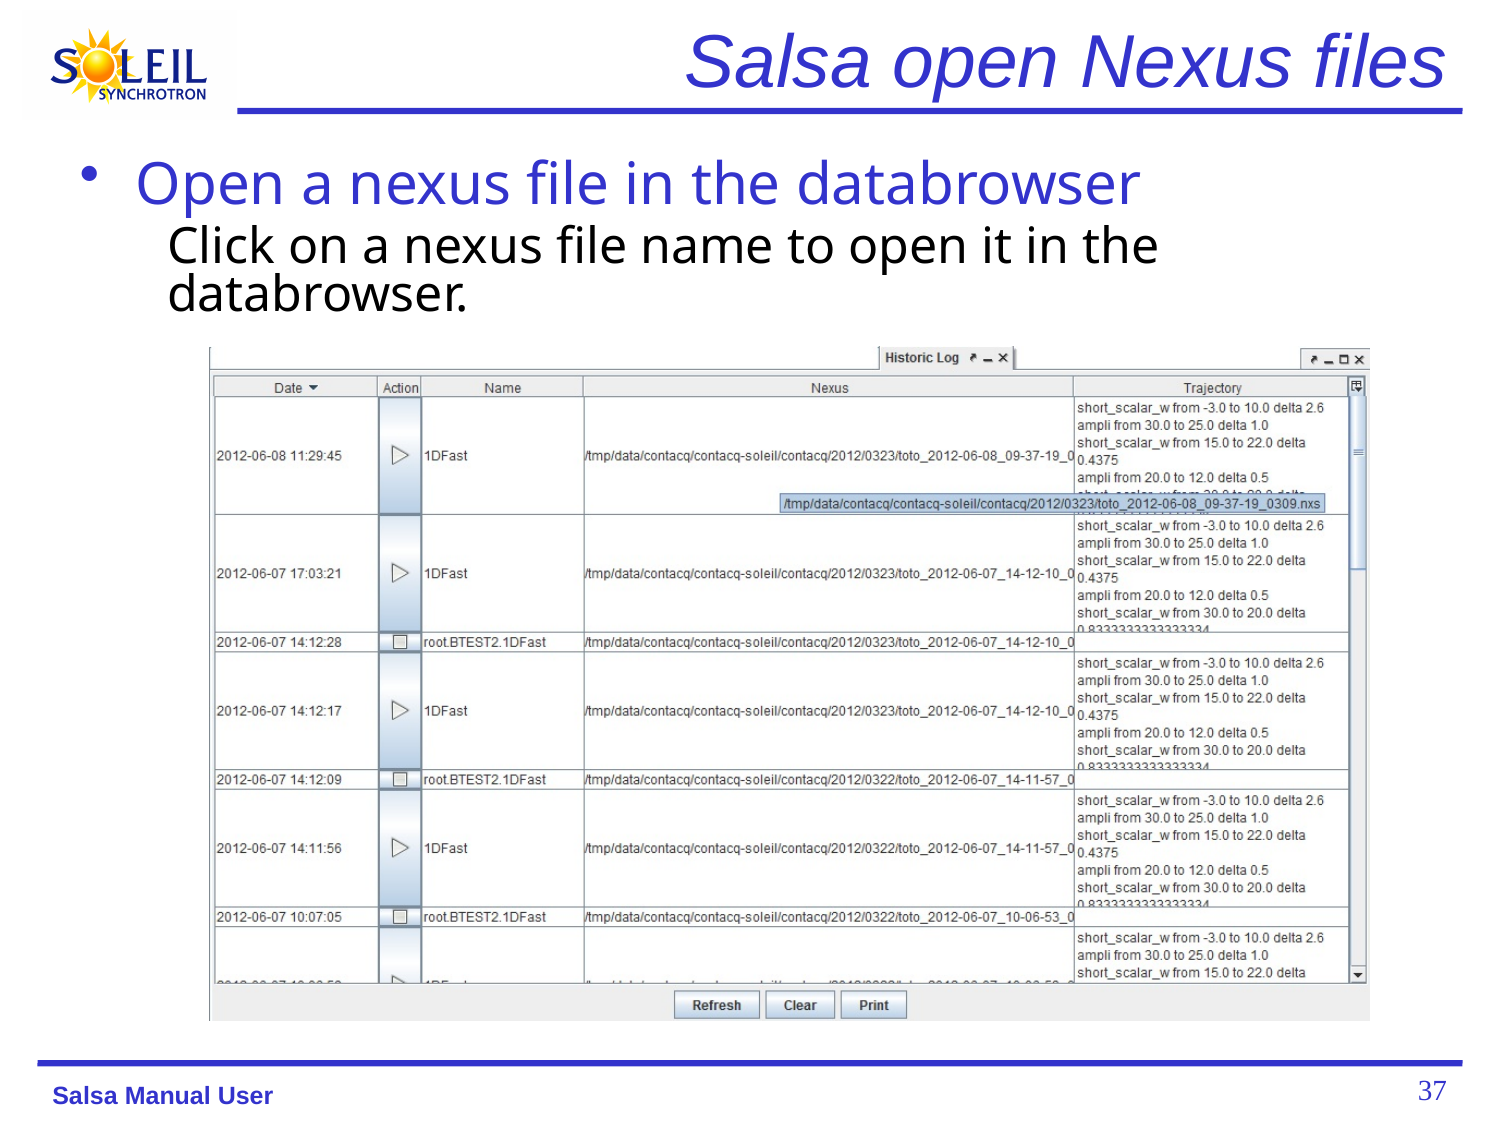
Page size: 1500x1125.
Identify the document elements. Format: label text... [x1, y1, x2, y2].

picture [208, 345, 1370, 1021]
list Open a nexus file in the databrowser Click on a nexus file name to open it in the databrowser. [64, 152, 1463, 347]
slide_number 37 [1119, 1063, 1463, 1118]
title Salsa open Nexus files [237, 10, 1463, 106]
